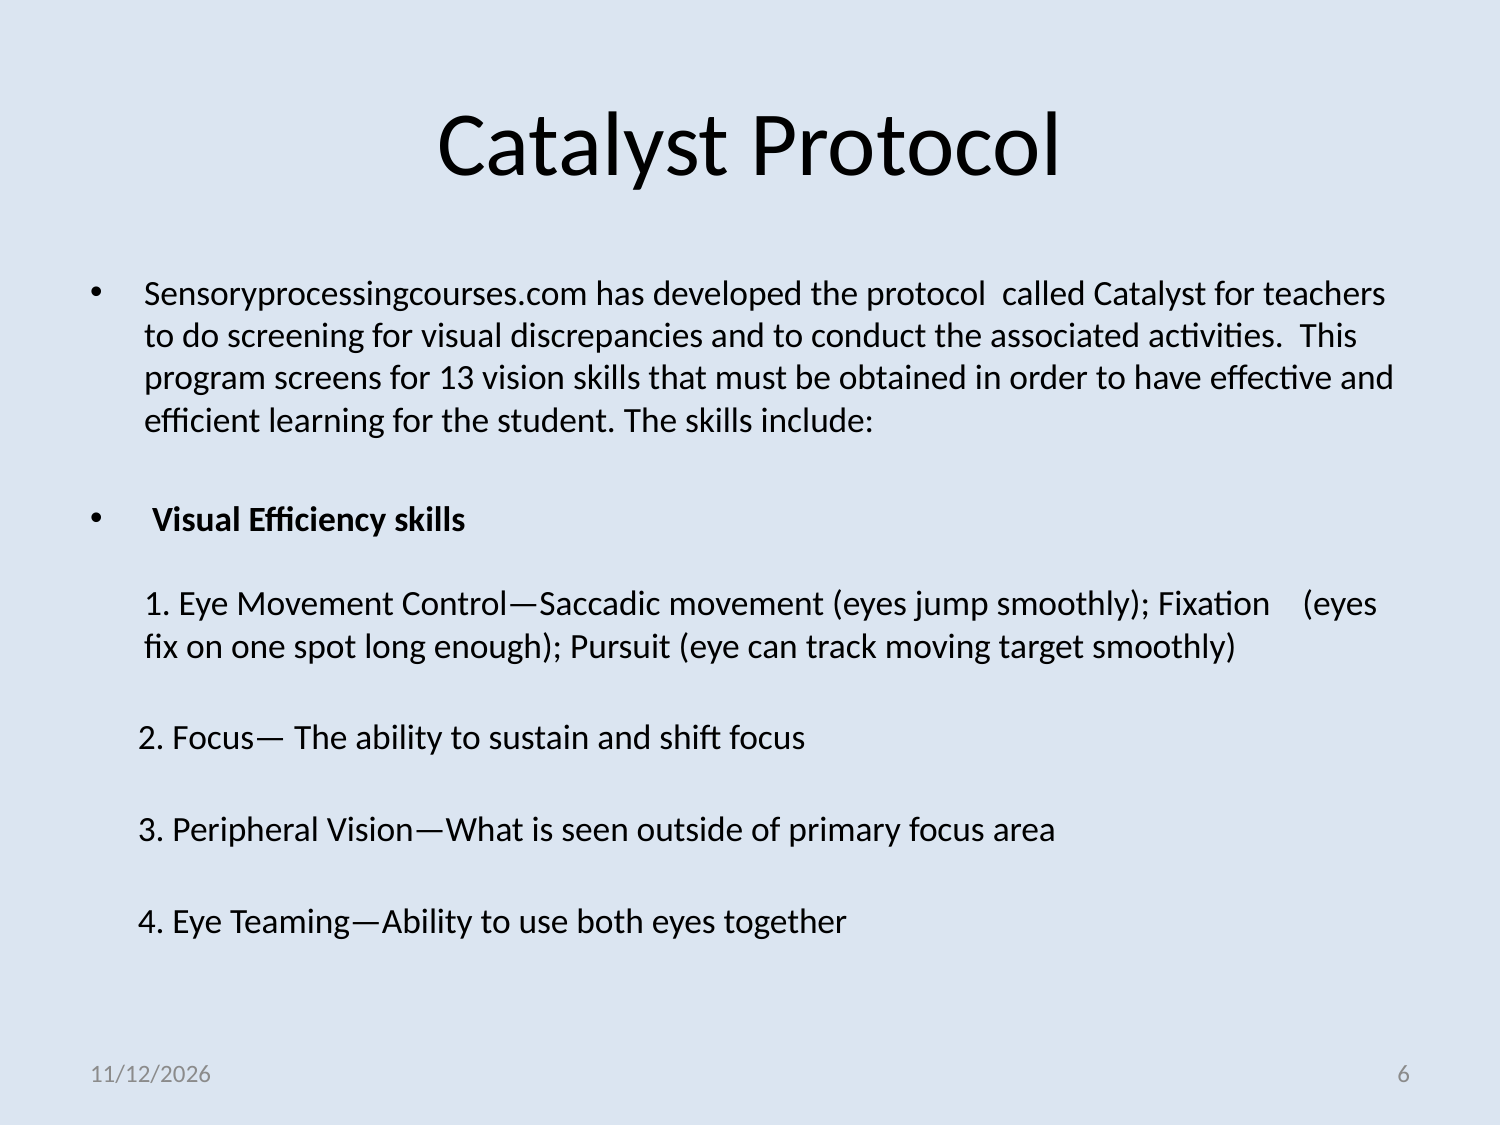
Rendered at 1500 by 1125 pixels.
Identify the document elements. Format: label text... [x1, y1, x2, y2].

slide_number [75, 1042, 425, 1103]
slide_number 6 [1074, 1042, 1425, 1103]
title Catalyst Protocol [75, 45, 1425, 233]
list Sensoryprocessingcourses.com has developed the protocol called Catalyst for teachers to do screening for visual discrepancies and to conduct the associated activities. This program screens for 13 vision skills that must be obtained in order to have effective and efficient learning for the student. The skills include: Visual Efficiency skills 1. Eye Movement Control—Saccadic movement (eyes jump smoothly); Fixation (eyes fix on one spot long enough); Pursuit (eye can track moving target smoothly) 2. Focus— The ability to sustain and shift focus 3. Peripheral Vision—What is seen outside of primary focus area 4. Eye Teaming—Ability to use both eyes together [75, 262, 1425, 1005]
